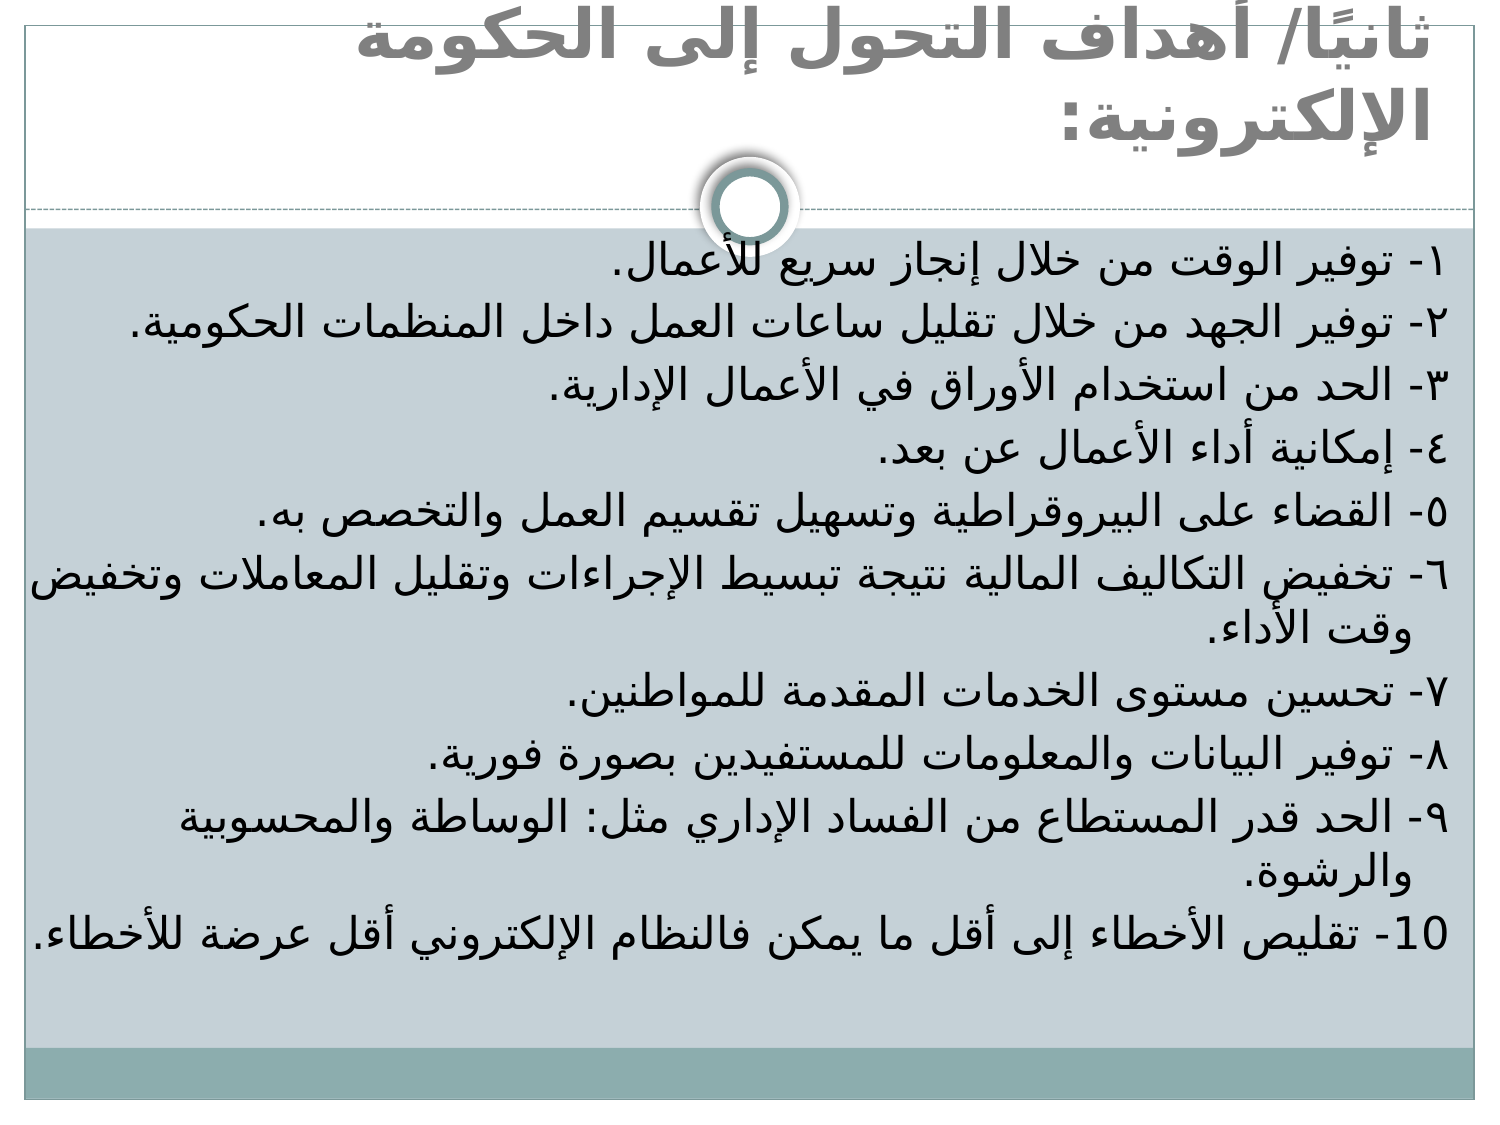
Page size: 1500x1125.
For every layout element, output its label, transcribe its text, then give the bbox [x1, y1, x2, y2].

title ثانيًا/ أهداف التحول إلى الحكومة الإلكترونية: [49, 37, 1450, 162]
list ١- توفير الوقت من خلال إنجاز سريع للأعمال. ٢- توفير الجهد من خلال تقليل ساعات العمل داخل المنظمات الحكومية. ٣- الحد من استخدام الأوراق في الأعمال الإدارية. ٤- إمكانية أداء الأعمال عن بعد. ٥- القضاء على البيروقراطية وتسهيل تقسيم العمل والتخصص به. ٦- تخفيض التكاليف المالية نتيجة تبسيط الإجراءات وتقليل المعاملات وتخفيض وقت الأداء. ٧- تحسين مستوى الخدمات المقدمة للمواطنين. ٨- توفير البيانات والمعلومات للمستفيدين بصورة فورية. ٩- الحد قدر المستطاع من الفساد الإداري مثل: الوساطة والمحسوبية والرشوة. 10- تقليص الأخطاء إلى أقل ما يمكن فالنظام الإلكتروني أقل عرضة للأخطاء. [0, 222, 1465, 1020]
